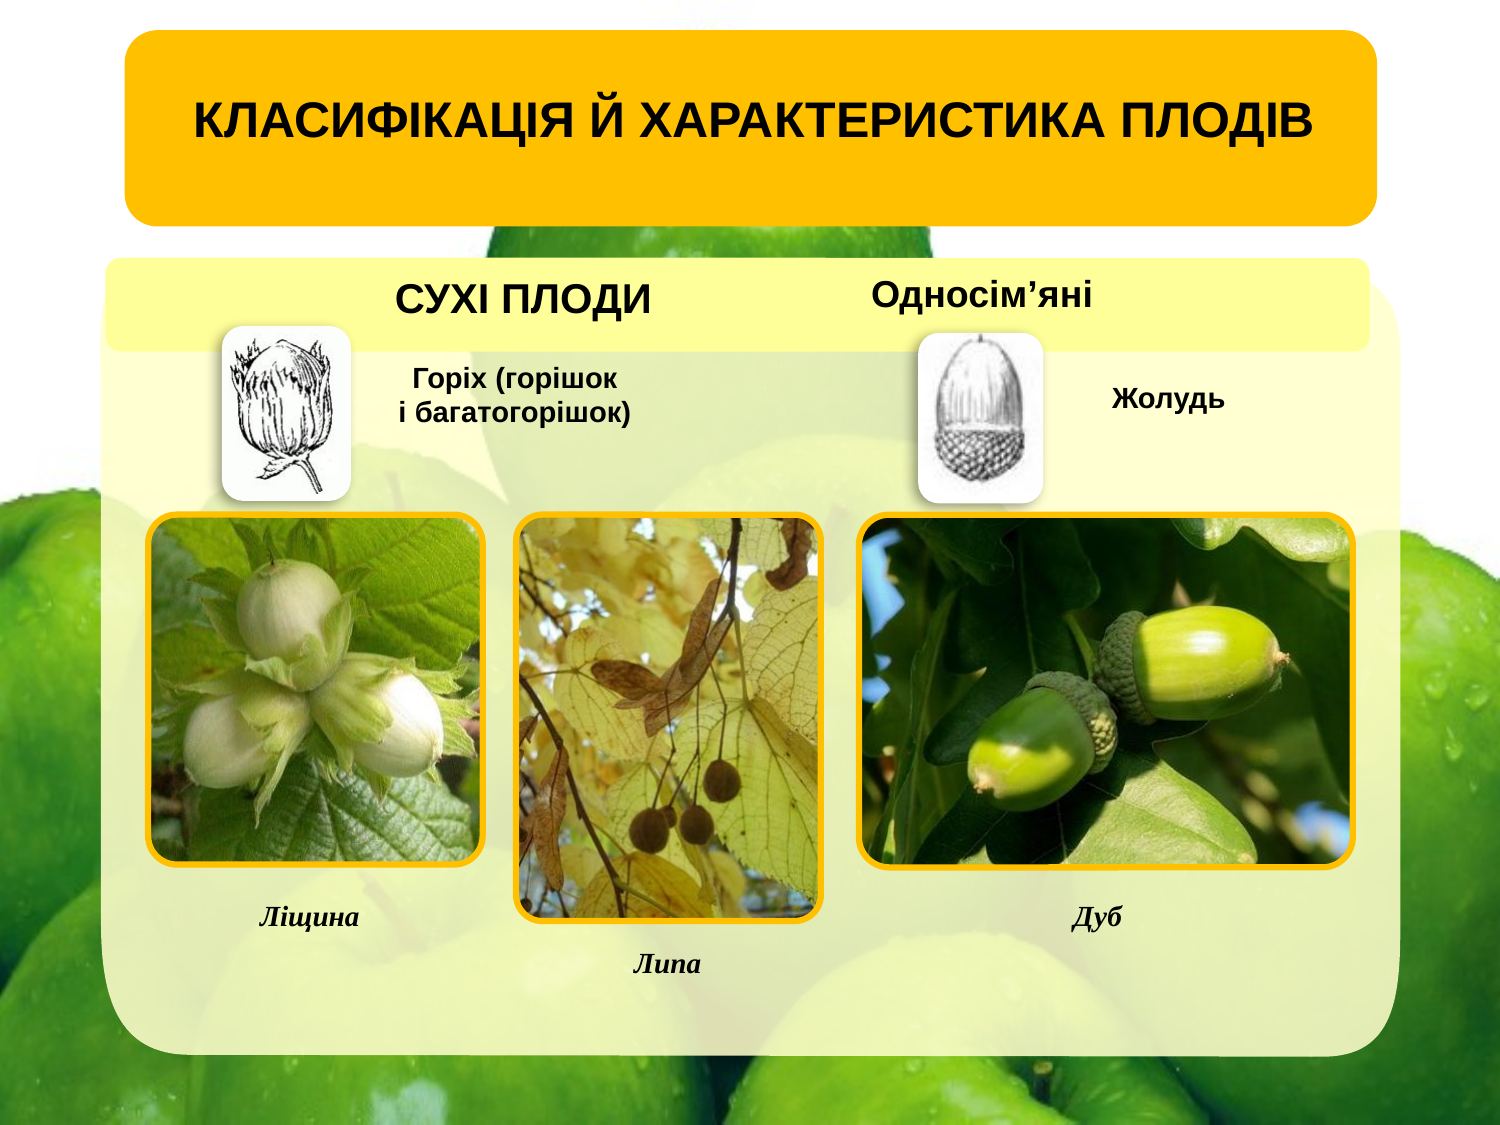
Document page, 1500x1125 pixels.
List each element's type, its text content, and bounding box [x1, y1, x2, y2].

text_box СУХІ ПЛОДИ [380, 264, 667, 329]
text_box [122, 28, 1380, 229]
text_box Ліщина [245, 890, 375, 940]
text_box [103, 255, 1372, 354]
text_box [98, 281, 1403, 1059]
text_box Дуб [1058, 890, 1137, 940]
picture [0, 0, 1500, 1125]
text_box Горіх (горішок і багатогорішок) [356, 351, 680, 437]
text_box Жолудь [1097, 371, 1241, 422]
text_box Односім’яні [856, 262, 1109, 323]
text_box Липа [619, 937, 717, 988]
text_box КЛАСИФІКАЦІЯ Й ХАРАКТЕРИСТИКА ПЛОДІВ [179, 80, 1331, 156]
